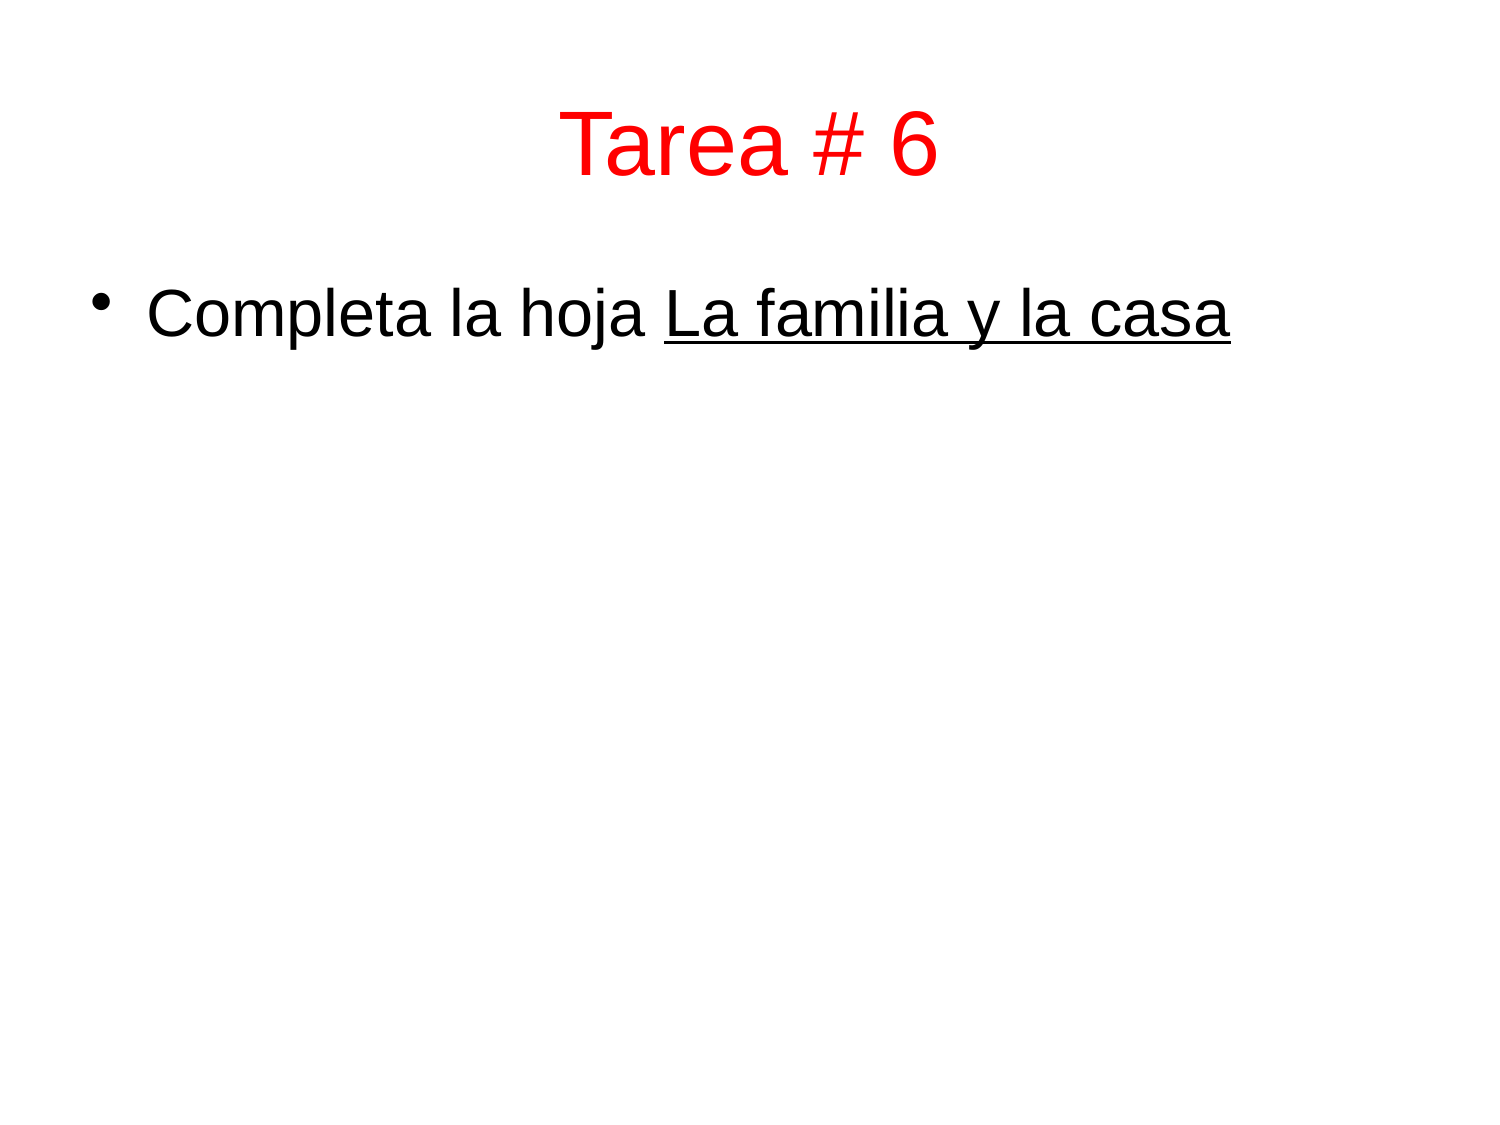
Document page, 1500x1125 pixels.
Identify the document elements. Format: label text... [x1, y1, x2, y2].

title Tarea # 6 [75, 45, 1425, 233]
list Completa la hoja La familia y la casa [75, 262, 1425, 1005]
